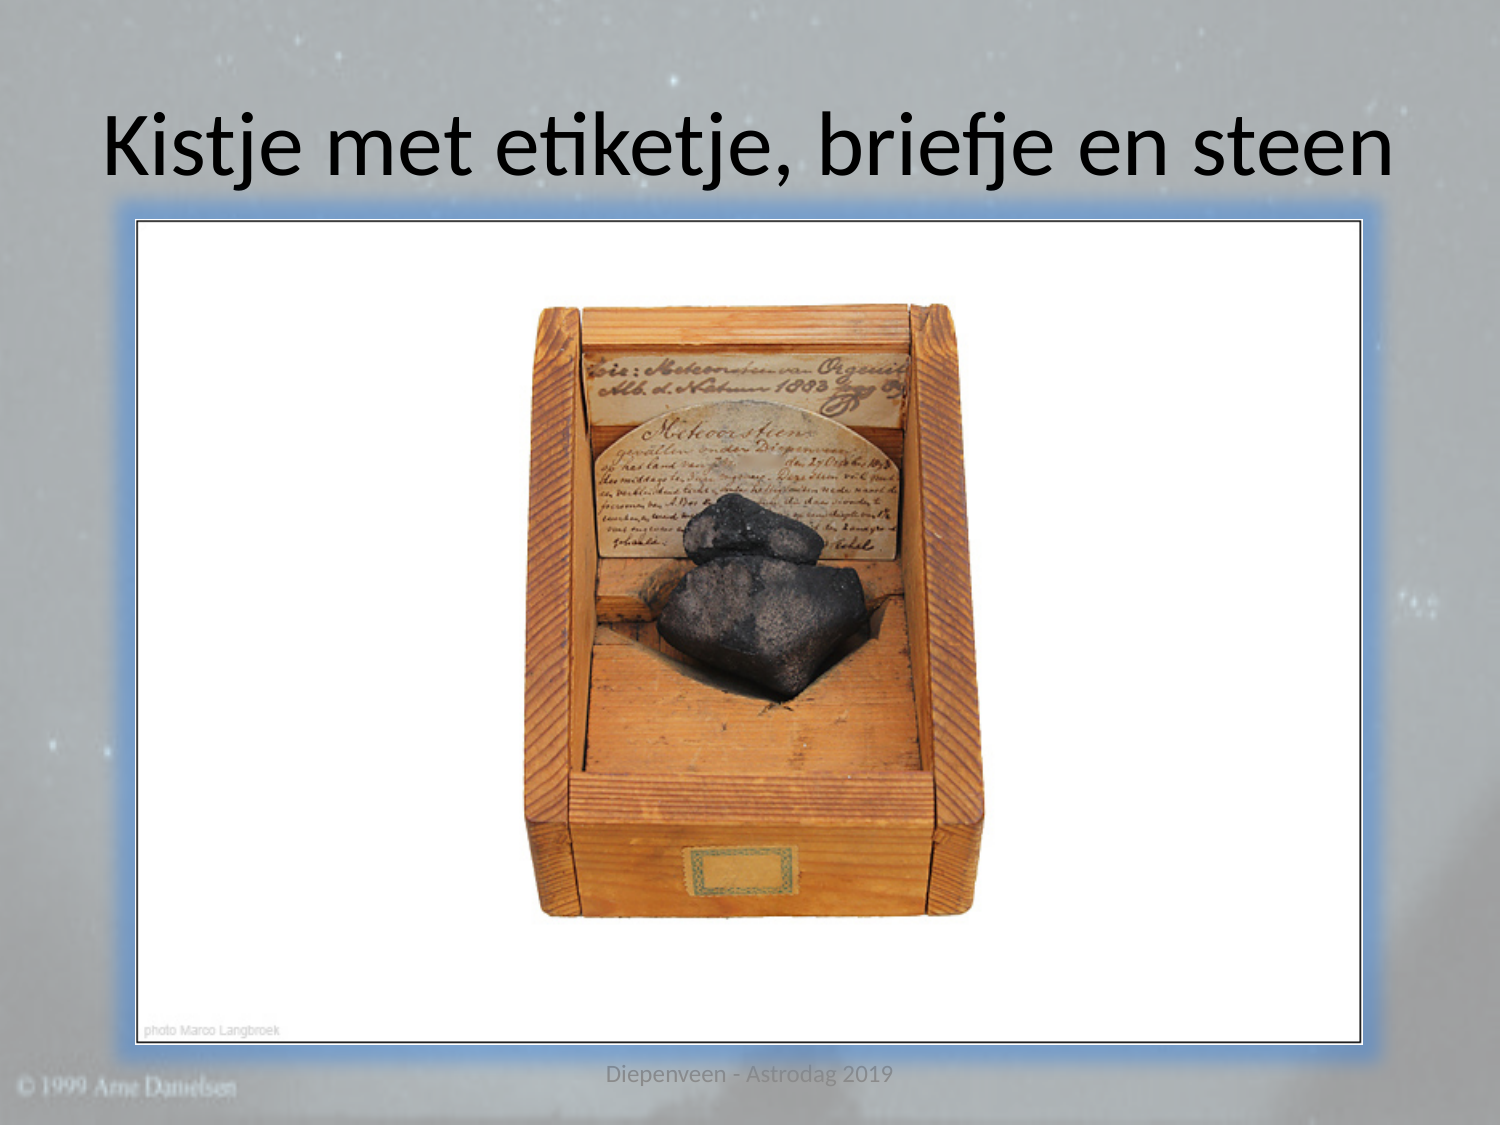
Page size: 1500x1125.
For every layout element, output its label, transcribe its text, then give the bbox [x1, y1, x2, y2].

picture [135, 219, 1363, 1045]
footer Diepenveen - Astrodag 2019 [512, 1052, 988, 1103]
title Kistje met etiketje, briefje en steen [75, 45, 1425, 233]
